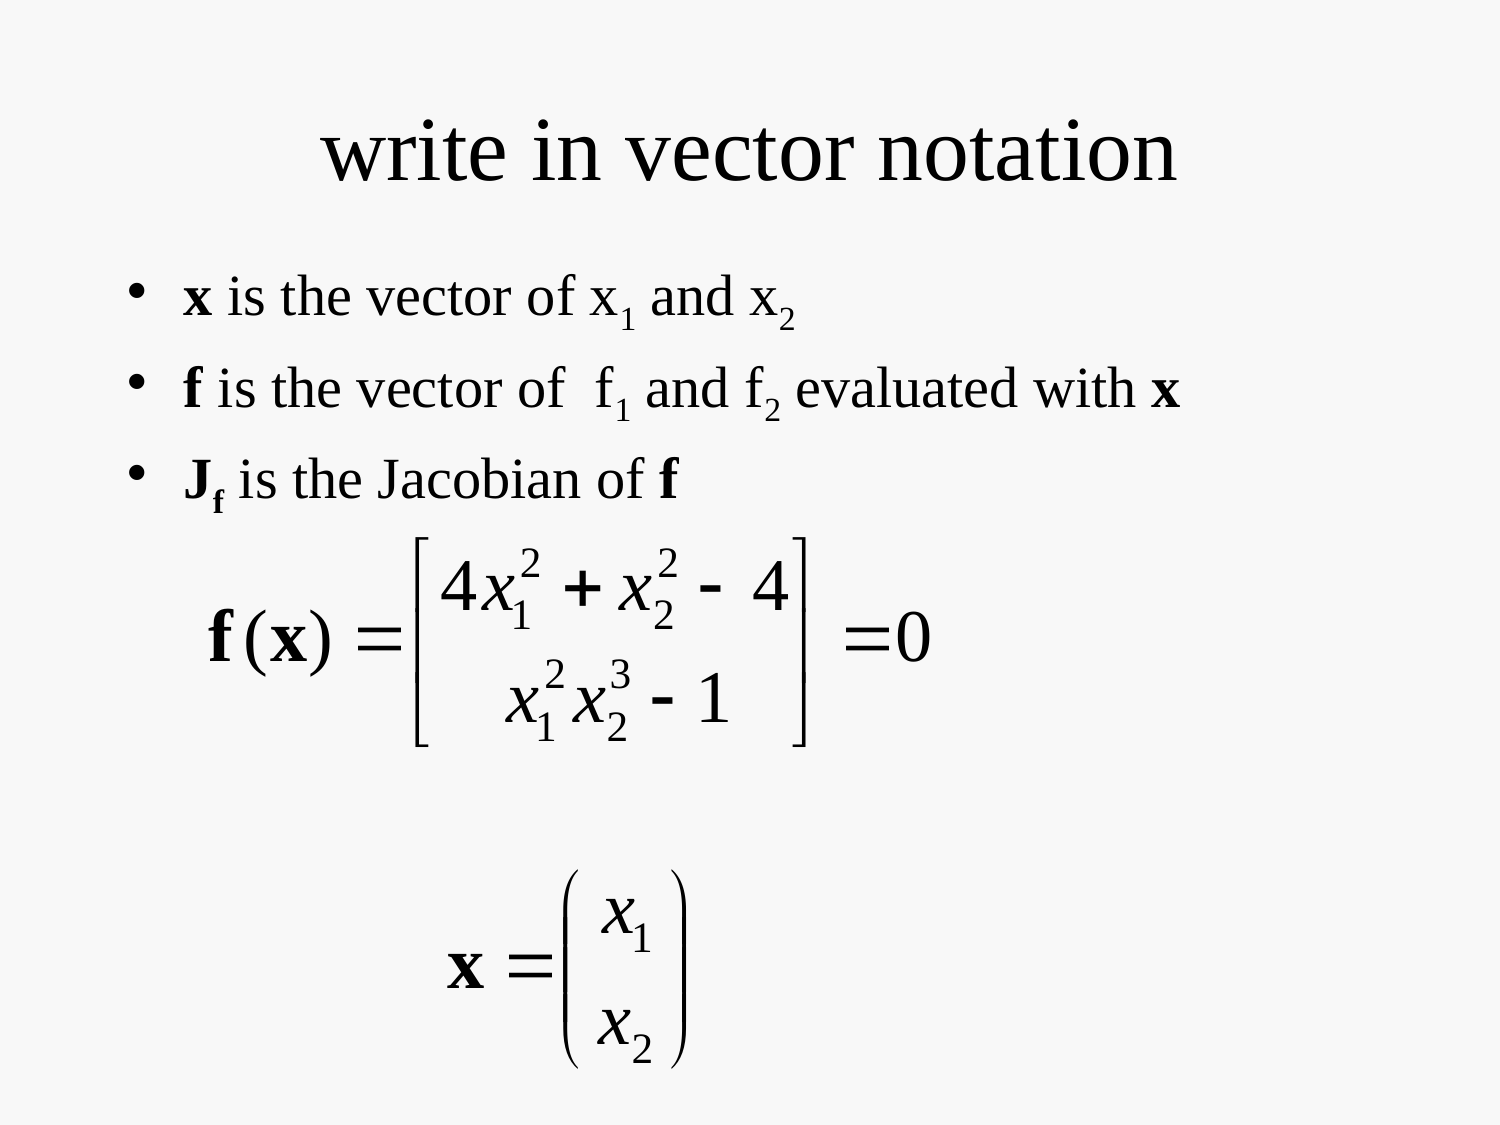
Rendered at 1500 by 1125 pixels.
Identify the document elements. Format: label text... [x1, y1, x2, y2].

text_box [199, 524, 944, 1083]
title write in vector notation [112, 49, 1388, 238]
list x is the vector of x1 and x2 f is the vector of f1 and f2 evaluated with x Jf is the Jacobian of f [112, 249, 1388, 513]
